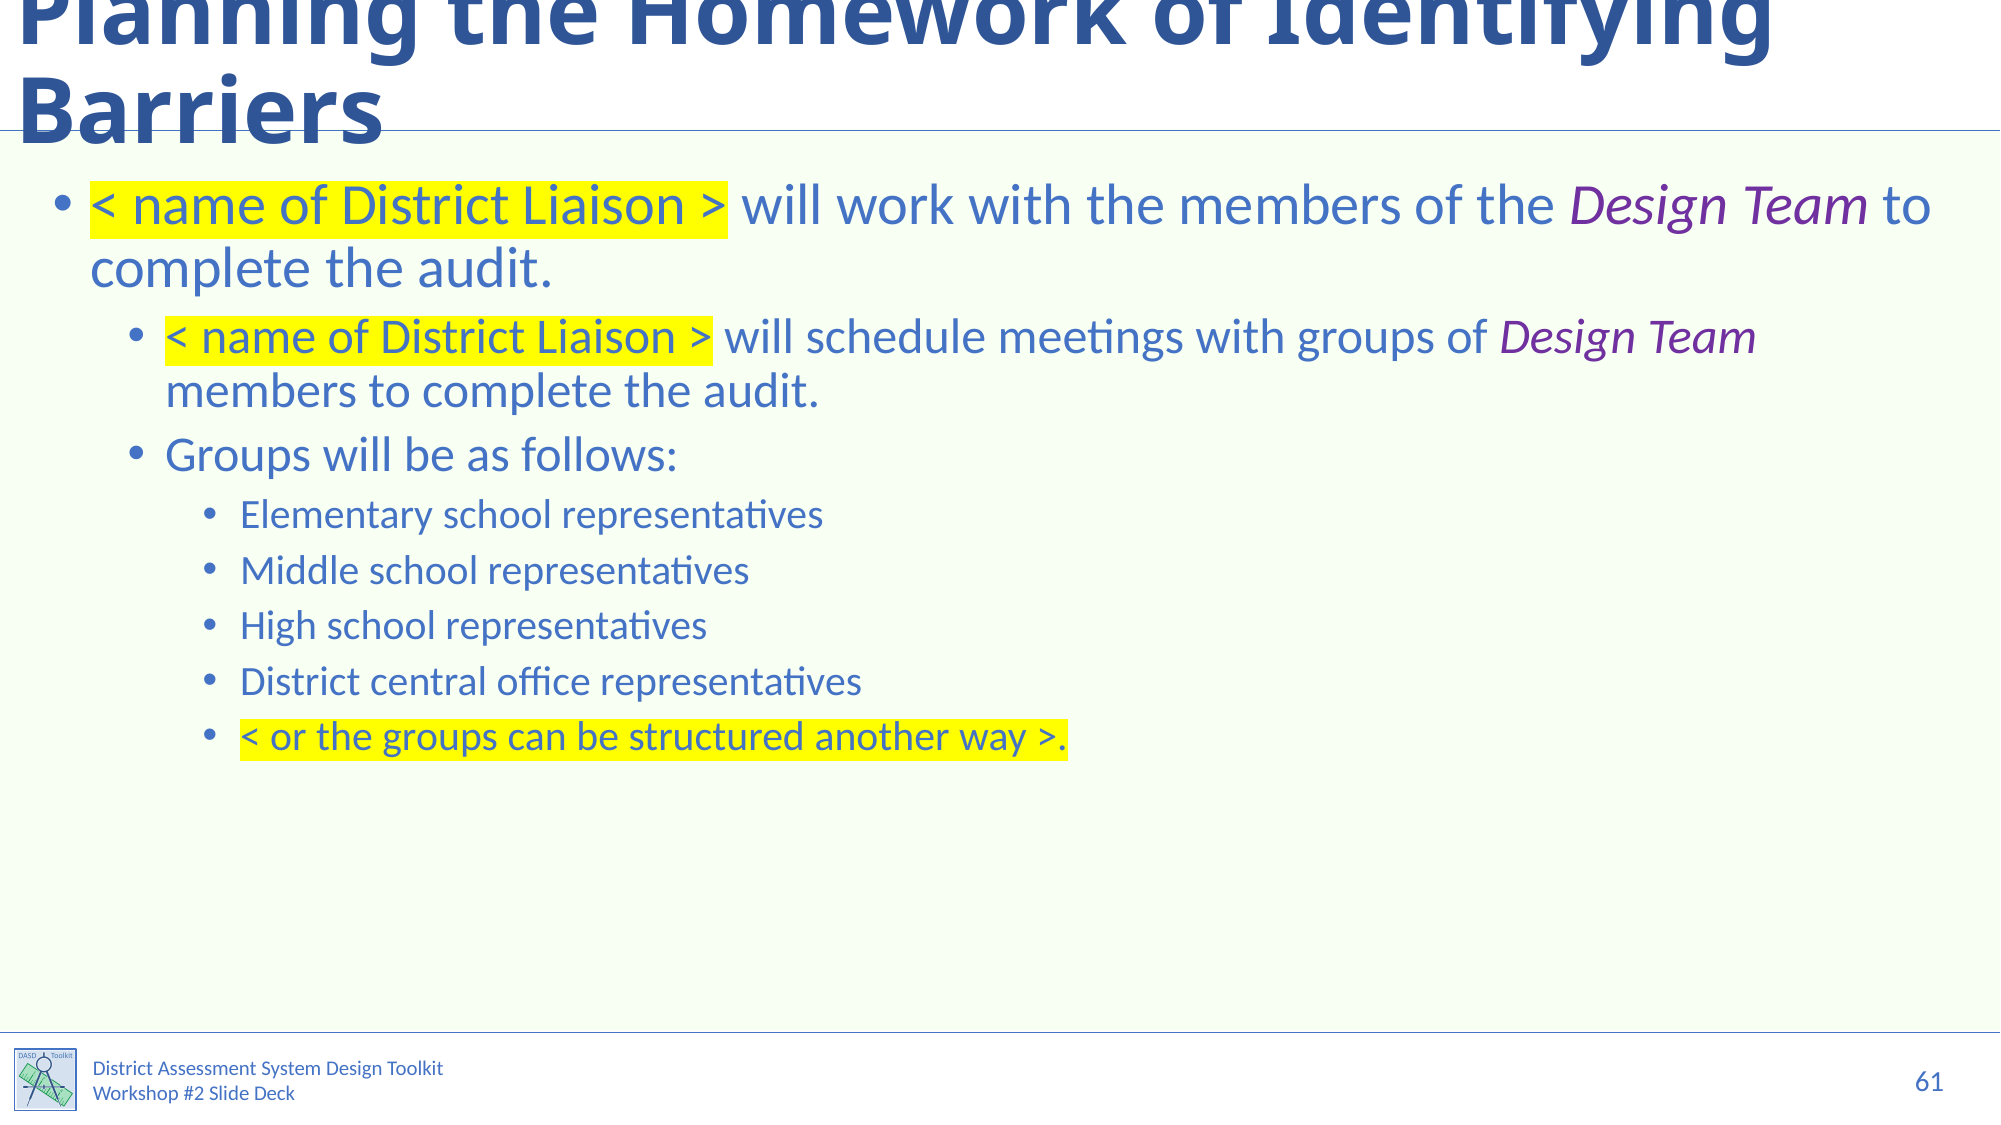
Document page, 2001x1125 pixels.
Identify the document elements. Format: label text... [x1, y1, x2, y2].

picture [15, 1050, 75, 1110]
title Planning the Homework of Identifying Barriers [0, 0, 2000, 129]
list < name of District Liaison > will work with the members of the Design Team to complete the audit. < name of District Liaison > will schedule meetings with groups of Design Team members to complete the audit. Groups will be as follows: Elementary school representatives Middle school representatives High school representatives District central office representatives < or the groups can be structured another way >. [37, 166, 1962, 1002]
